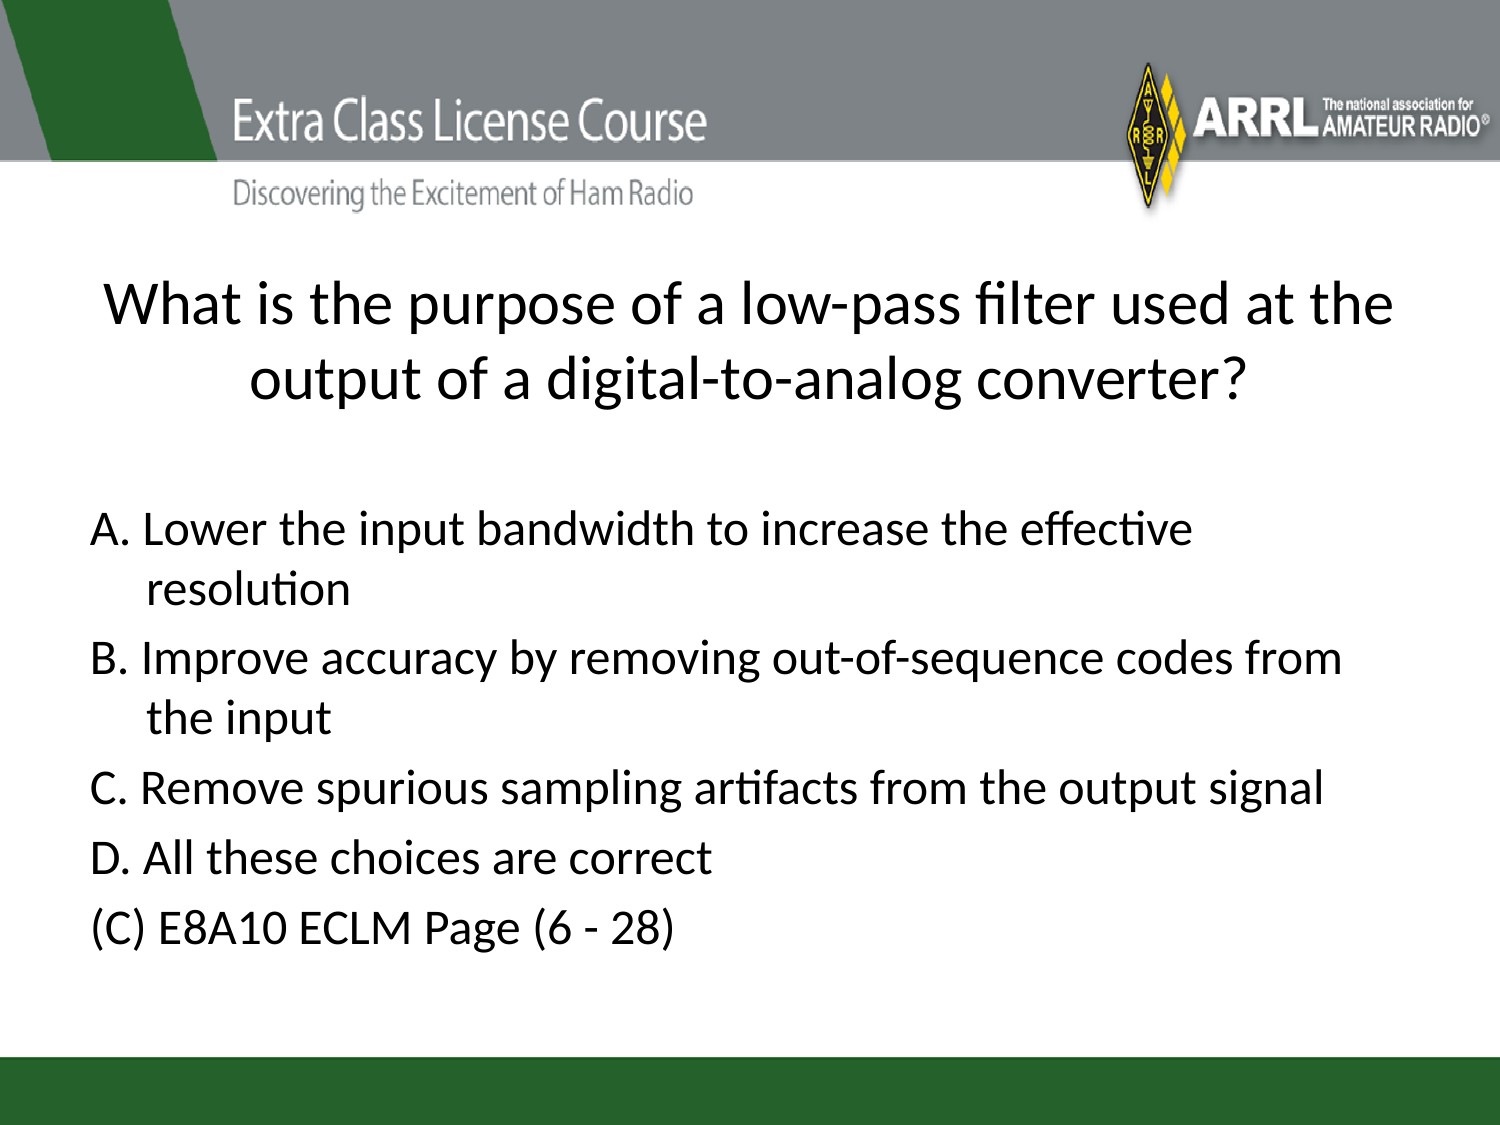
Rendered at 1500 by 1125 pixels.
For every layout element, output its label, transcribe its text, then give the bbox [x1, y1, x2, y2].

list A. Lower the input bandwidth to increase the effective resolution B. Improve accuracy by removing out-of-sequence codes from the input C. Remove spurious sampling artifacts from the output signal D. All these choices are correct (C) E8A10 ECLM Page (6 - 28) [75, 487, 1425, 1005]
title What is the purpose of a low-pass filter used at the output of a digital-to-analog converter? [75, 254, 1425, 435]
picture [0, 0, 1500, 1125]
